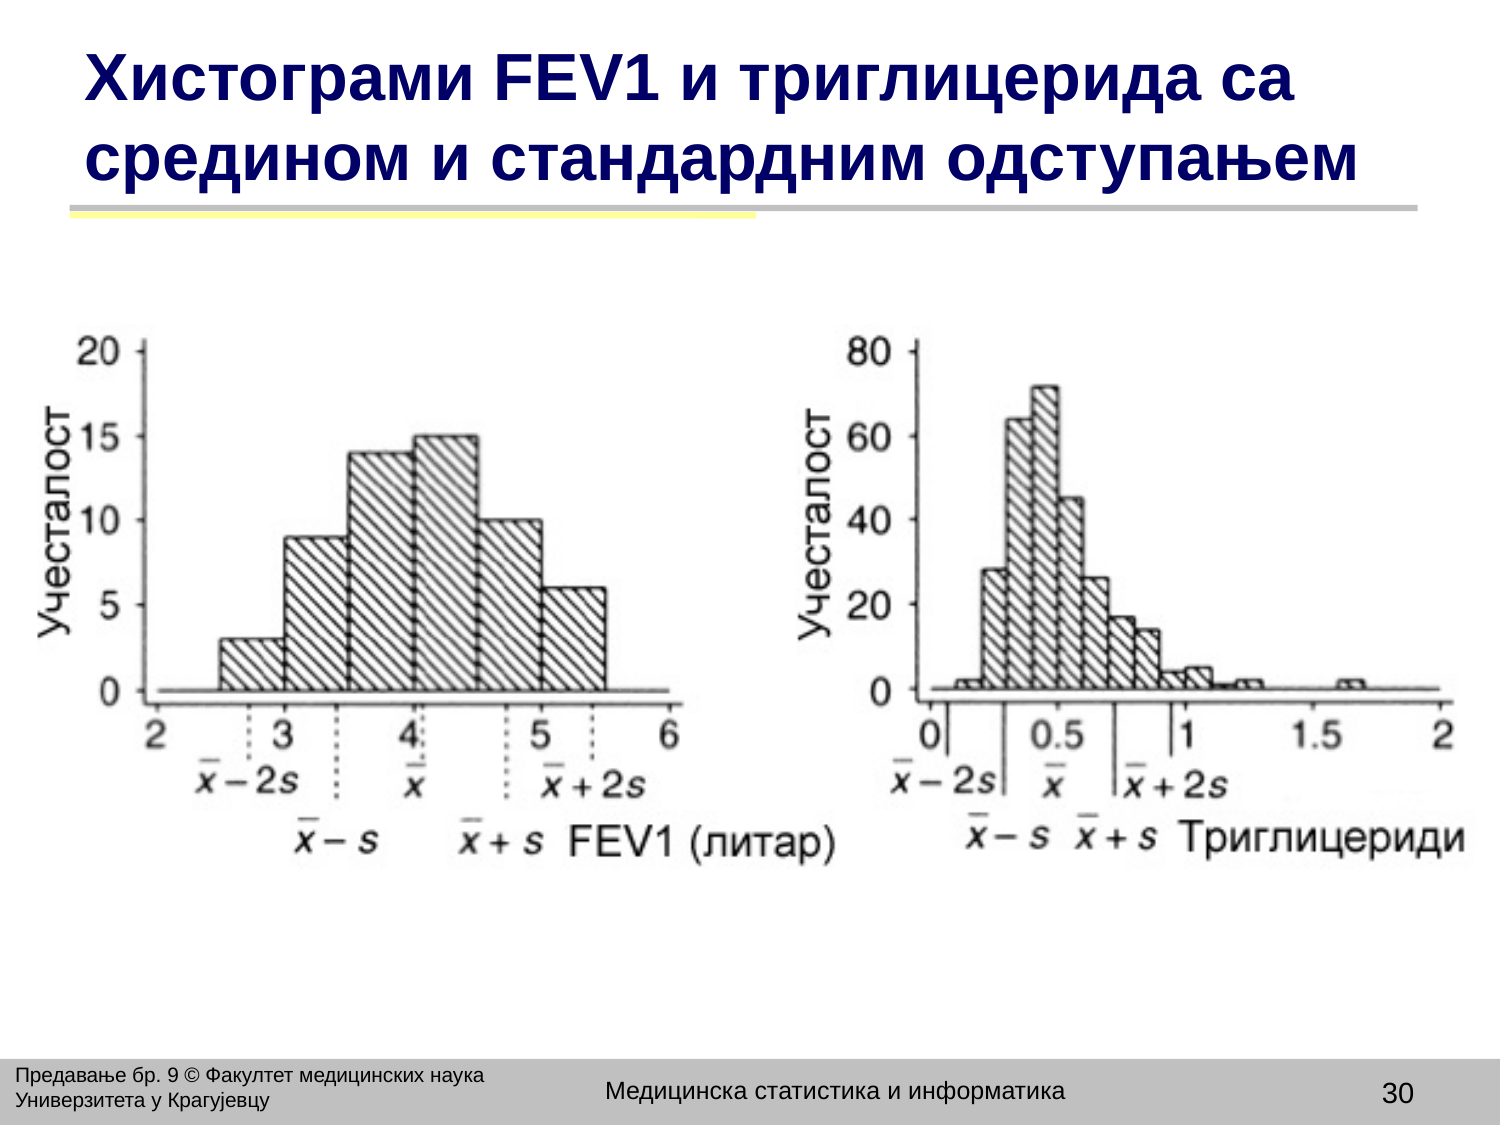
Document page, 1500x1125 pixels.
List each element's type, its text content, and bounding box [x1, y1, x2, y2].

slide_number Предавање бр. 9 © Факултет медицинских наука Универзитета у Крагујевцу [0, 1053, 611, 1108]
footer Медицинска статистика и информатика [512, 1066, 1160, 1125]
slide_number 30 [1164, 1066, 1430, 1125]
title Хистограми FEV1 и триглицерида са средином и стандардним одступањем [69, 19, 1426, 208]
picture [19, 324, 1484, 879]
